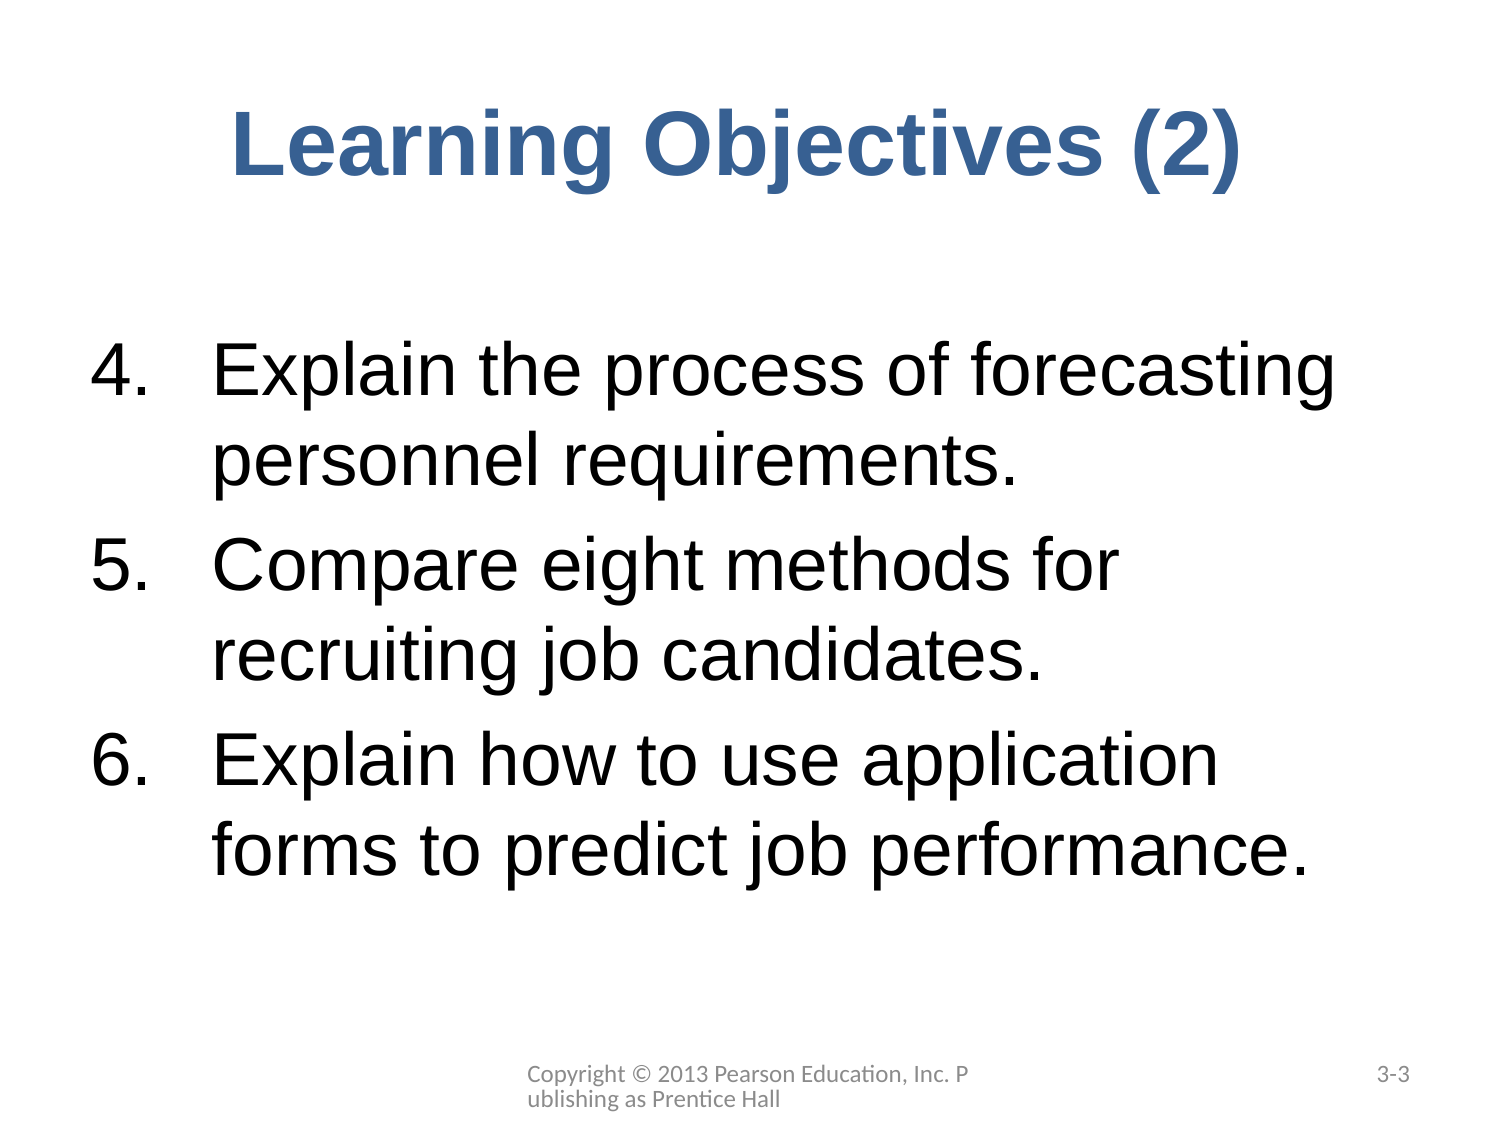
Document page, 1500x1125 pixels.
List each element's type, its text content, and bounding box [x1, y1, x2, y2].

footer Copyright © 2013 Pearson Education, Inc. Publishing as Prentice Hall [512, 1042, 988, 1103]
list Explain the process of forecasting personnel requirements. Compare eight methods for recruiting job candidates. Explain how to use application forms to predict job performance. [75, 312, 1425, 918]
title Learning Objectives (2) [75, 45, 1425, 233]
slide_number 3-3 [1074, 1042, 1425, 1103]
